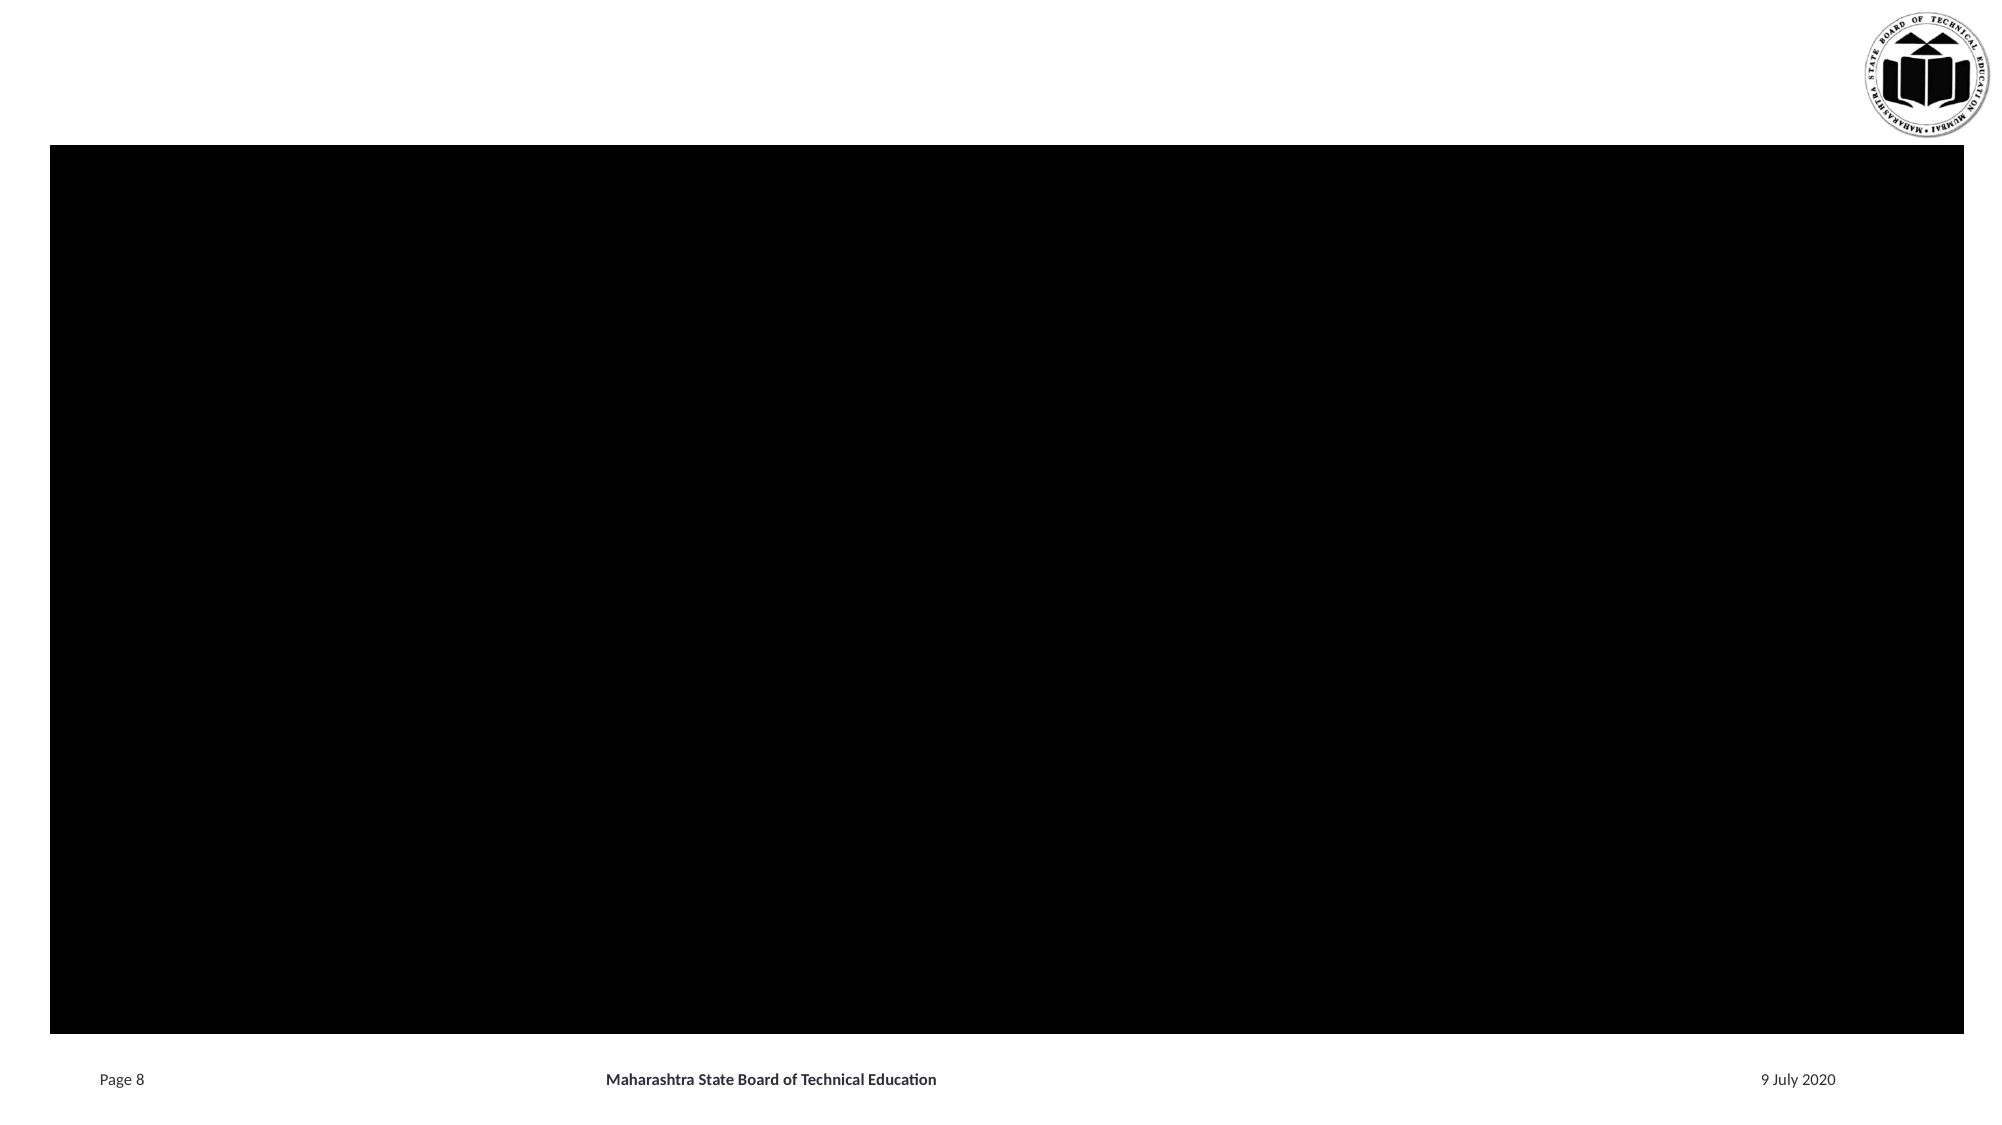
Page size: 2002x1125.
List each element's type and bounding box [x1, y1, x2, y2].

picture [1852, 0, 2001, 149]
list [50, 144, 1965, 1035]
